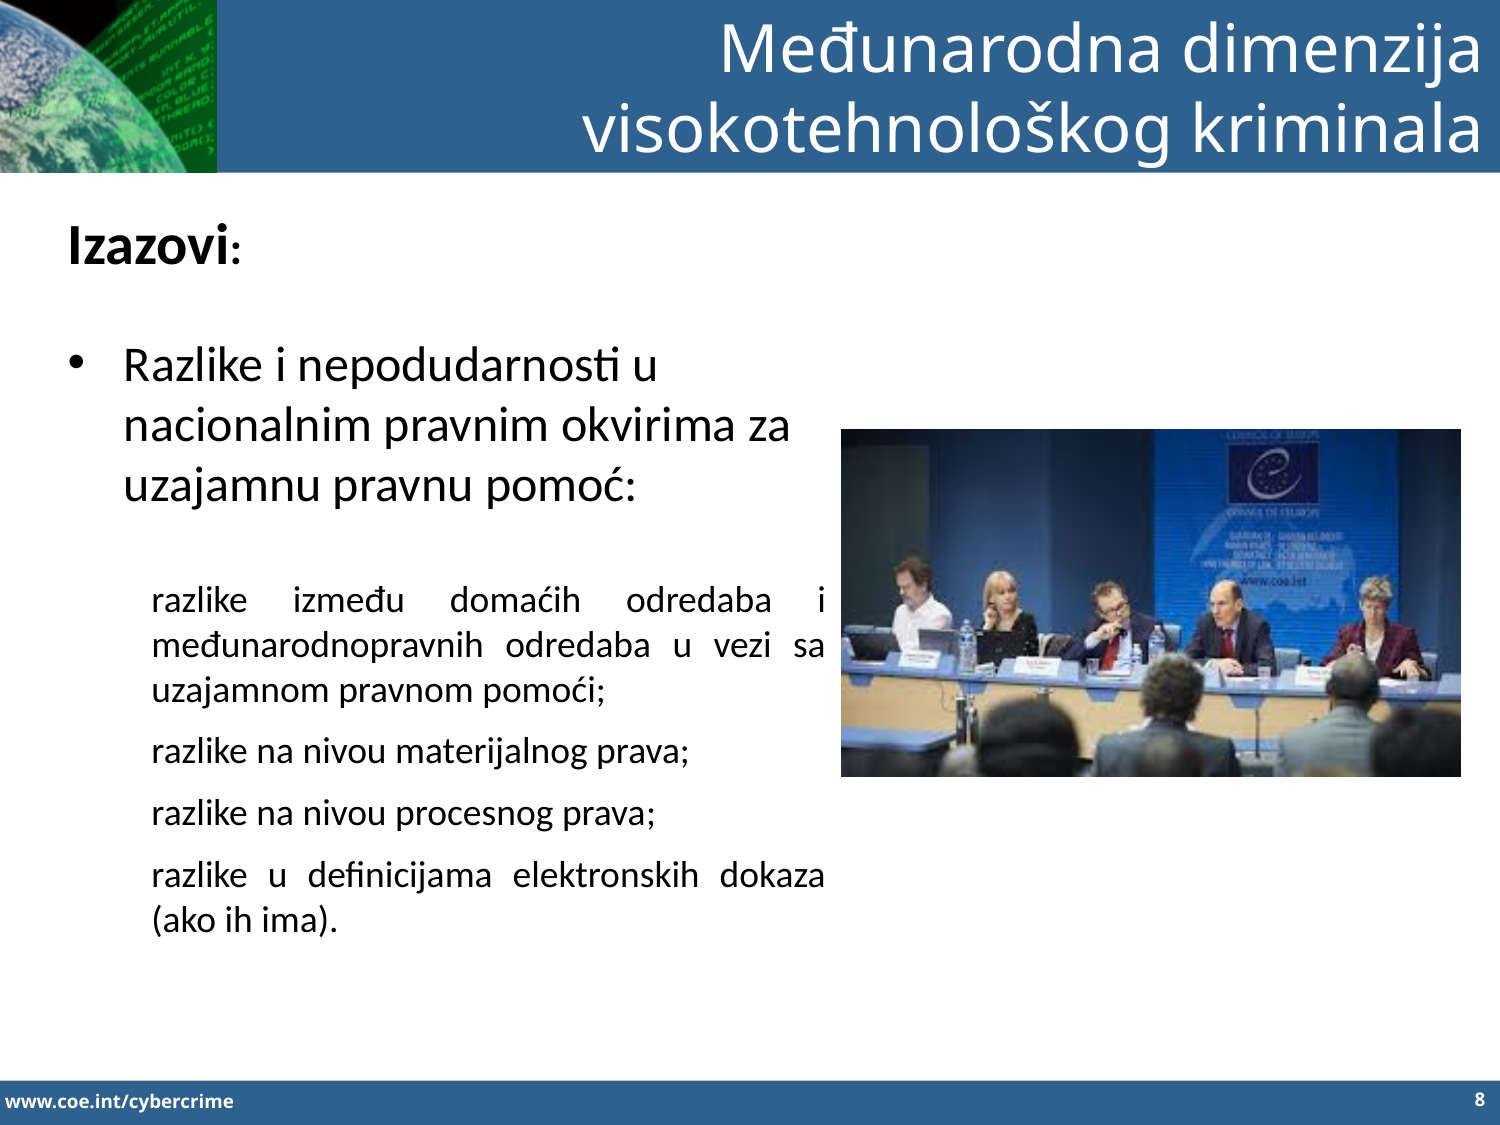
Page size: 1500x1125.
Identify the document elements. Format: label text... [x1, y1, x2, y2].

picture [841, 429, 1461, 777]
text_box Izazovi: Razlike i nepodudarnosti u nacionalnim pravnim okvirima za uzajamnu pravnu pomoć: razlike između domaćih odredaba i međunarodnopravnih odredaba u vezi sa uzajamnom pravnom pomoći; razlike na nivou materijalnog prava; razlike na nivou procesnog prava; razlike u definicijama elektronskih dokaza (ako ih ima). [52, 199, 842, 948]
text_box Međunarodna dimenzija visokotehnološkog kriminala [329, 9, 1500, 162]
picture [0, 1, 217, 173]
slide_number 8 [1149, 1079, 1500, 1125]
